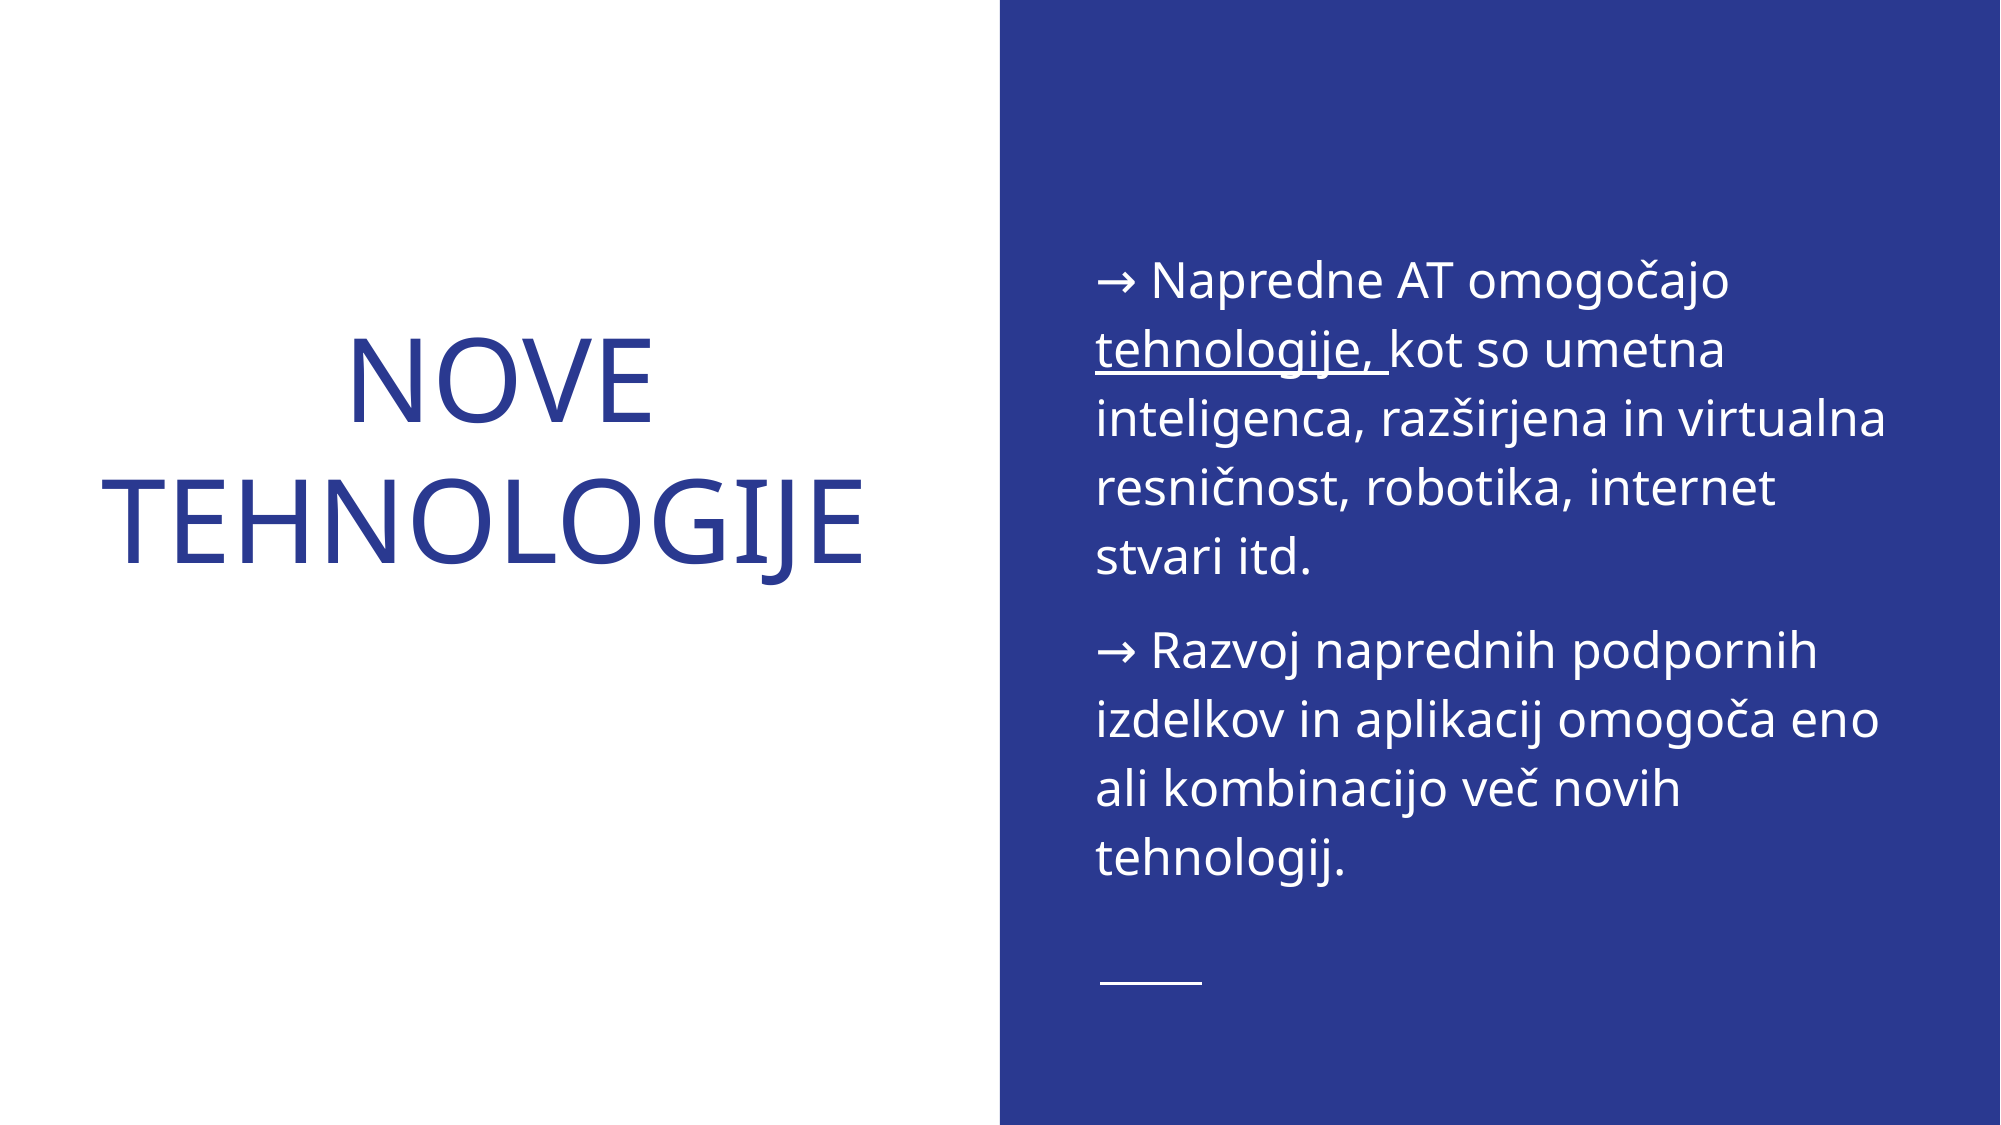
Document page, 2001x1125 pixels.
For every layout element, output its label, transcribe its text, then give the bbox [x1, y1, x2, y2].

list → Napredne AT omogočajo tehnologije, kot so umetna inteligenca, razširjena in virtualna resničnost, robotika, internet stvari itd. → Razvoj naprednih podpornih izdelkov in aplikacij omogoča eno ali kombinacijo več novih tehnologij. [1080, 158, 1920, 967]
title NOVE TEHNOLOGIJE [58, 251, 943, 594]
